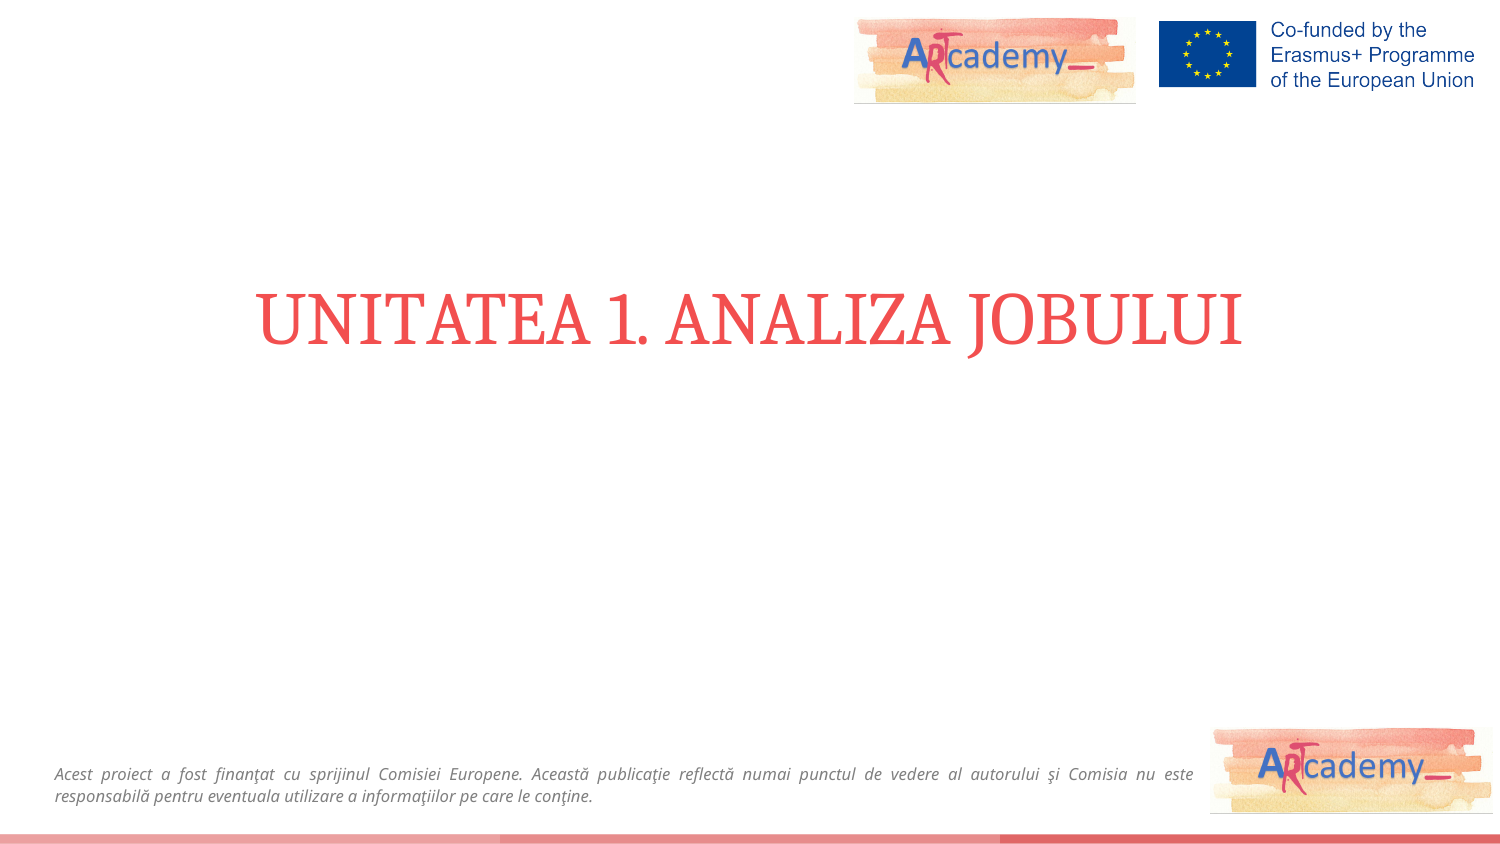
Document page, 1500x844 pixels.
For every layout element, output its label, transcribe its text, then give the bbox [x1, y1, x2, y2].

text_box Acest proiect a fost finanţat cu sprijinul Comisiei Europene. Această publicaţie reflectă numai punctul de vedere al autorului şi Comisia nu este responsabilă pentru eventuala utilizare a informaţiilor pe care le conţine. [39, 754, 1205, 808]
picture [1210, 709, 1493, 844]
title UNITATEA 1. ANALIZA JOBULUI [164, 167, 1336, 375]
picture [1158, 21, 1474, 91]
picture [854, 0, 1137, 134]
